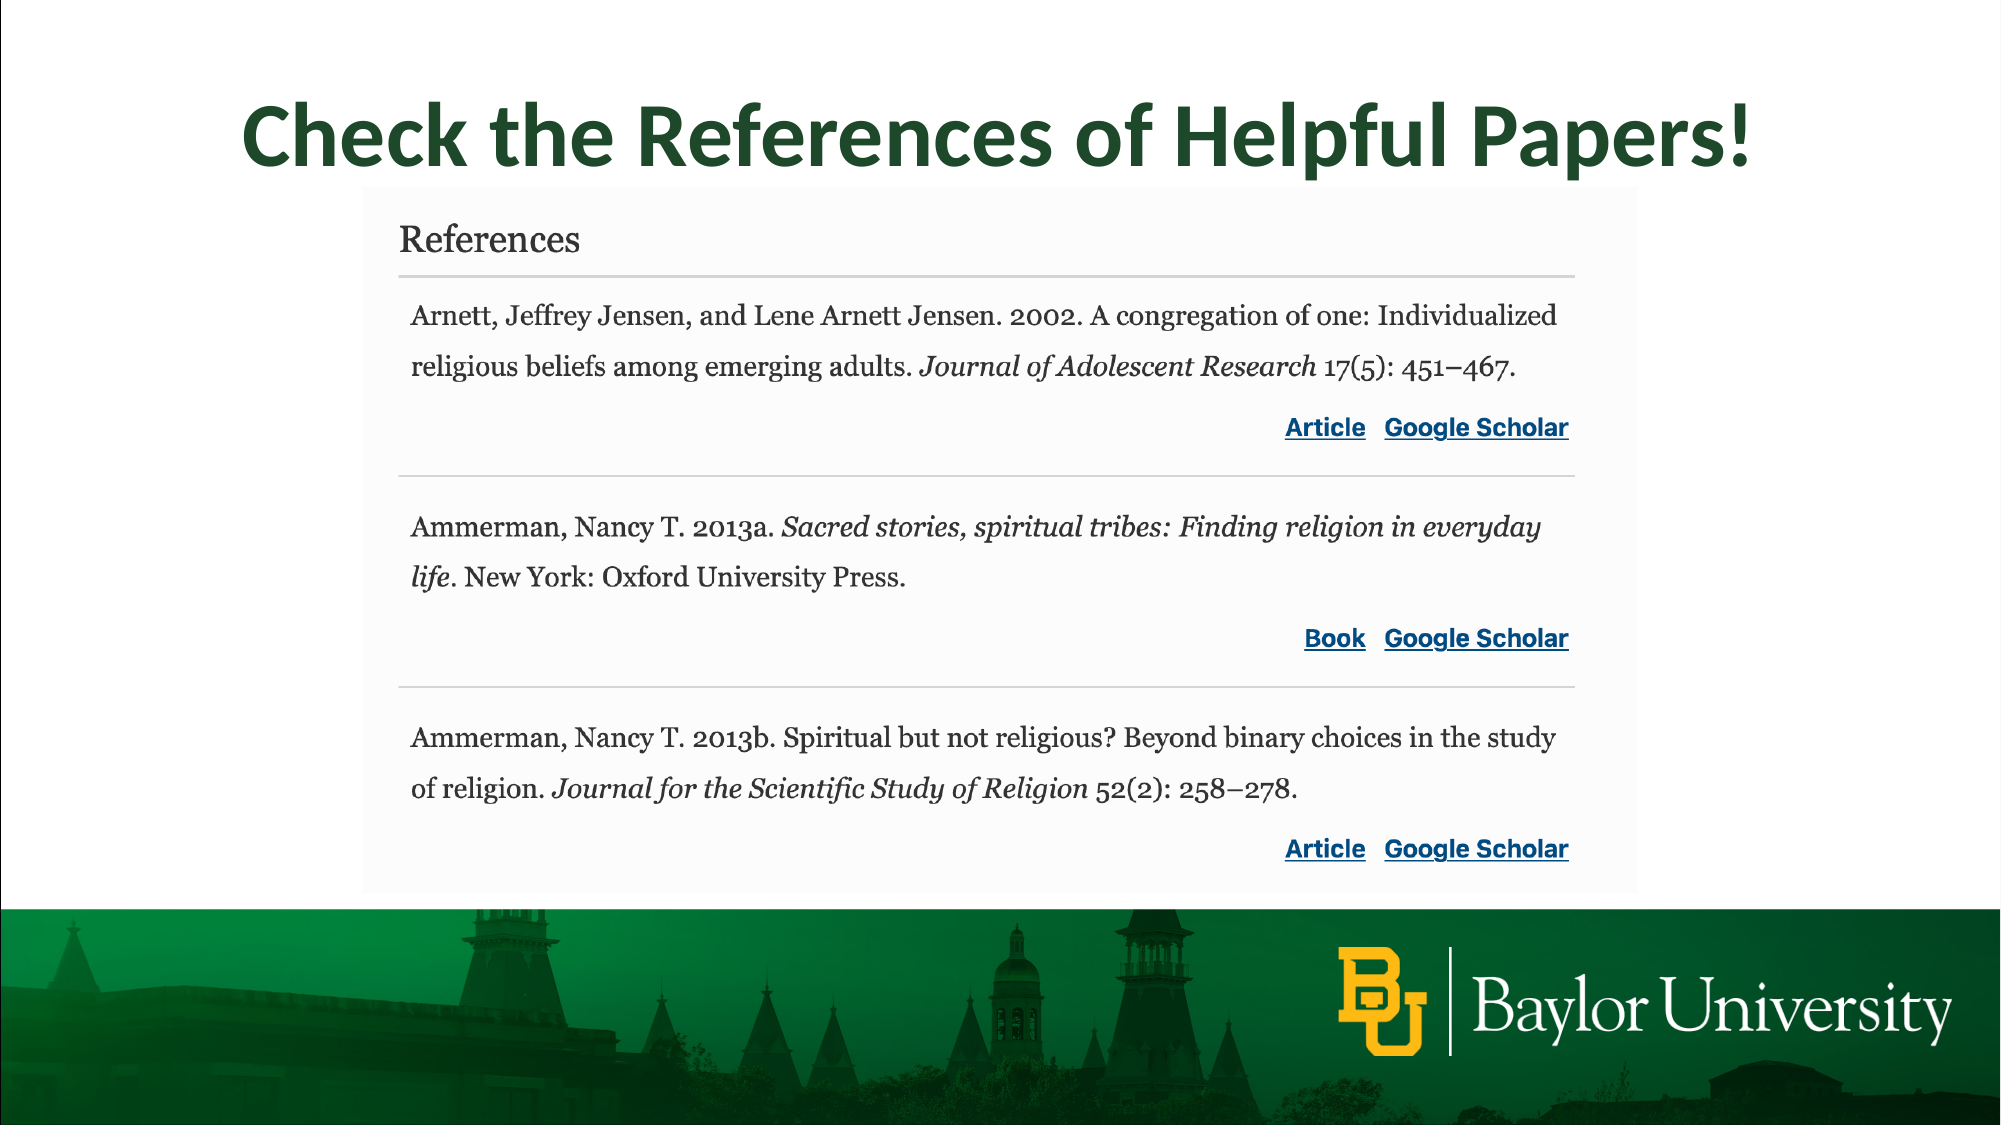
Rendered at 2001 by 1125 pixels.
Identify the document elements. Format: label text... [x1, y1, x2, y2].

picture [0, 0, 2001, 1125]
text_box Check the References of Helpful Papers! [0, 79, 2000, 224]
